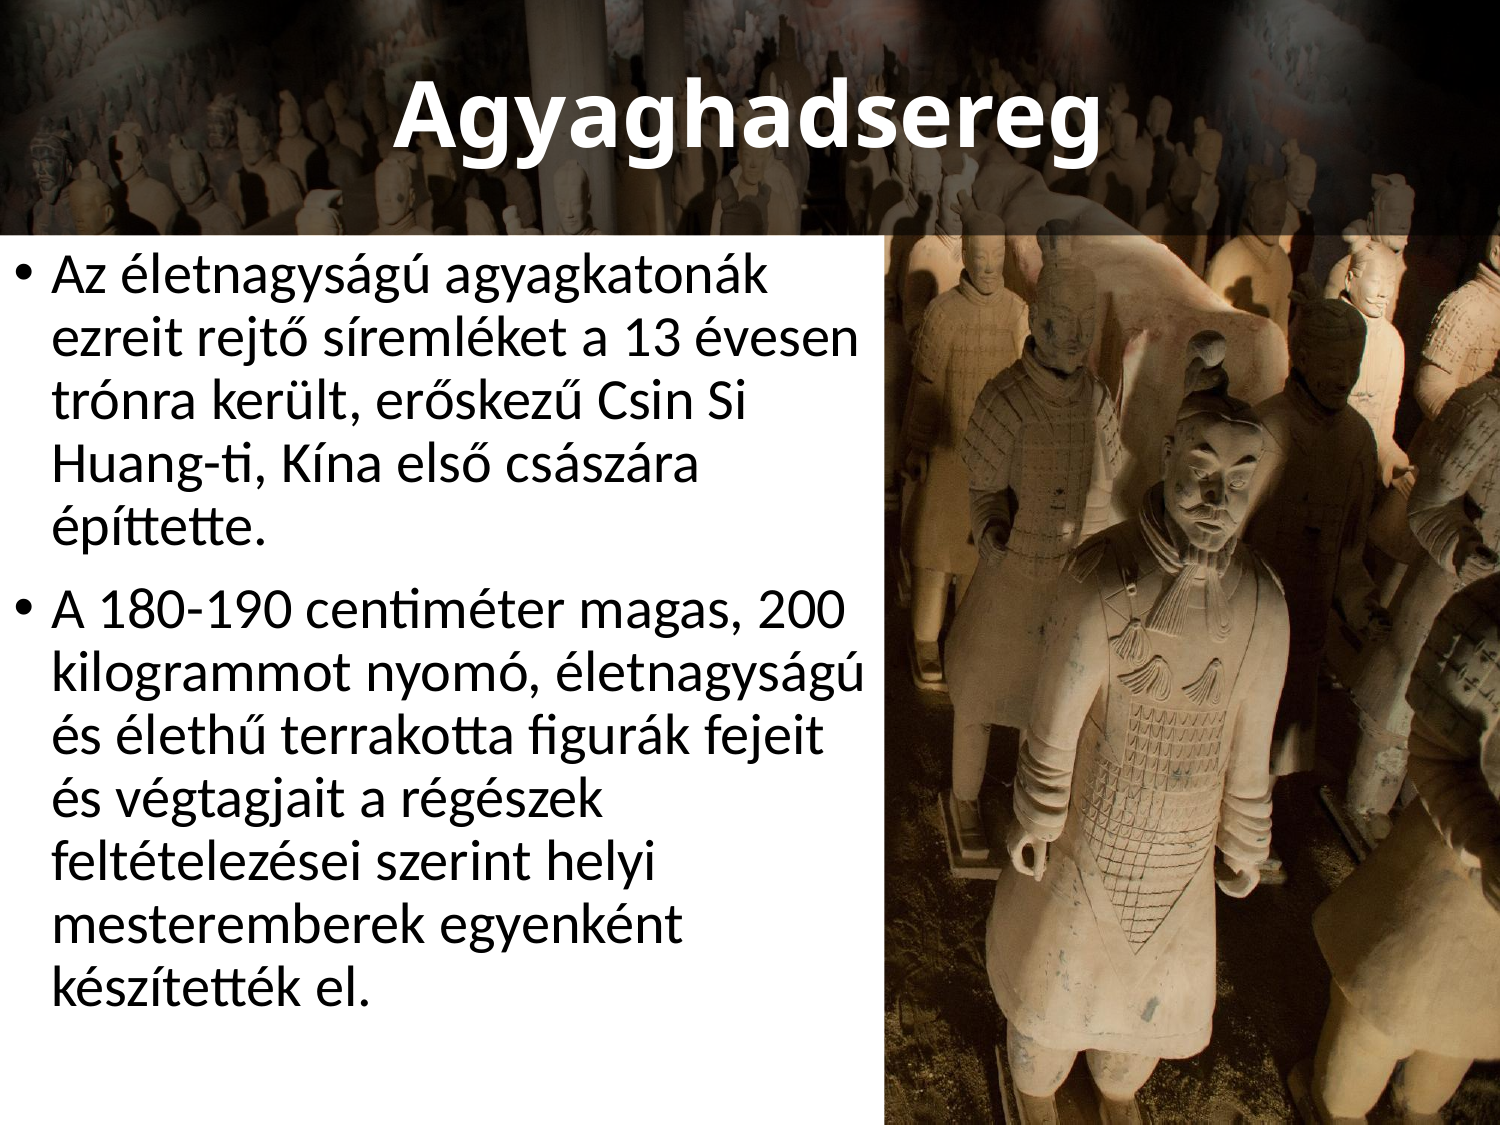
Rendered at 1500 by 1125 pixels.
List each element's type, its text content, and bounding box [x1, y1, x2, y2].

title Agyaghadsereg [0, 0, 1500, 236]
picture [885, 236, 1500, 1125]
list Az életnagyságú agyagkatonák ezreit rejtő síremléket a 13 évesen trónra került, erőskezű Csin Si Huang-ti, Kína első császára építtette. A 180-190 centiméter magas, 200 kilogrammot nyomó, életnagyságú és élethű terrakotta figurák fejeit és végtagjait a régészek feltételezései szerint helyi mesteremberek egyenként készítették el. [0, 235, 885, 1125]
